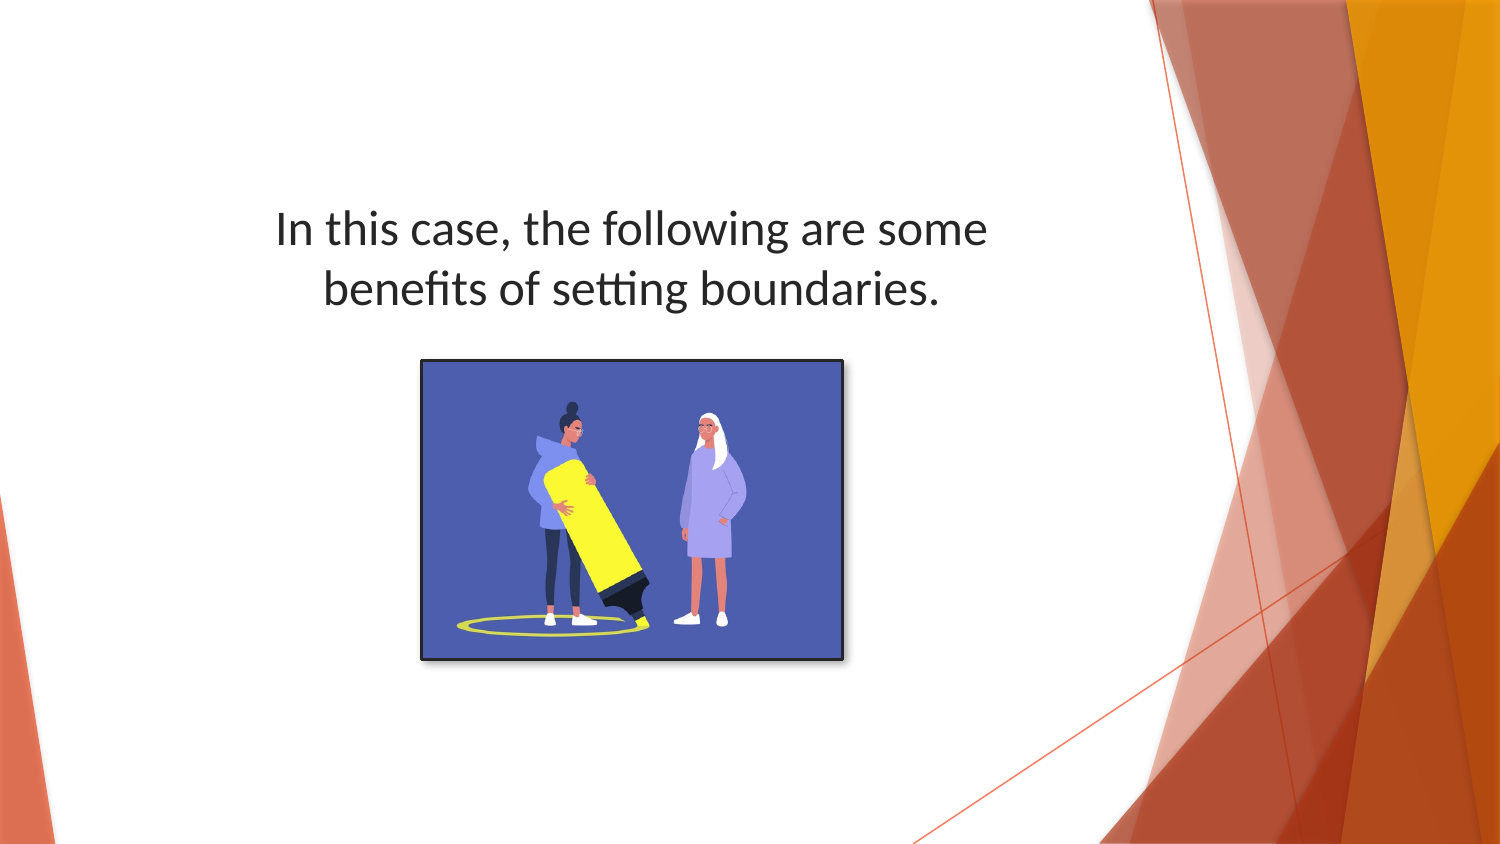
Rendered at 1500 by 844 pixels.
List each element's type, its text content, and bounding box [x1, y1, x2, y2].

picture [422, 361, 842, 659]
list In this case, the following are some benefits of setting boundaries. [253, 160, 1010, 350]
